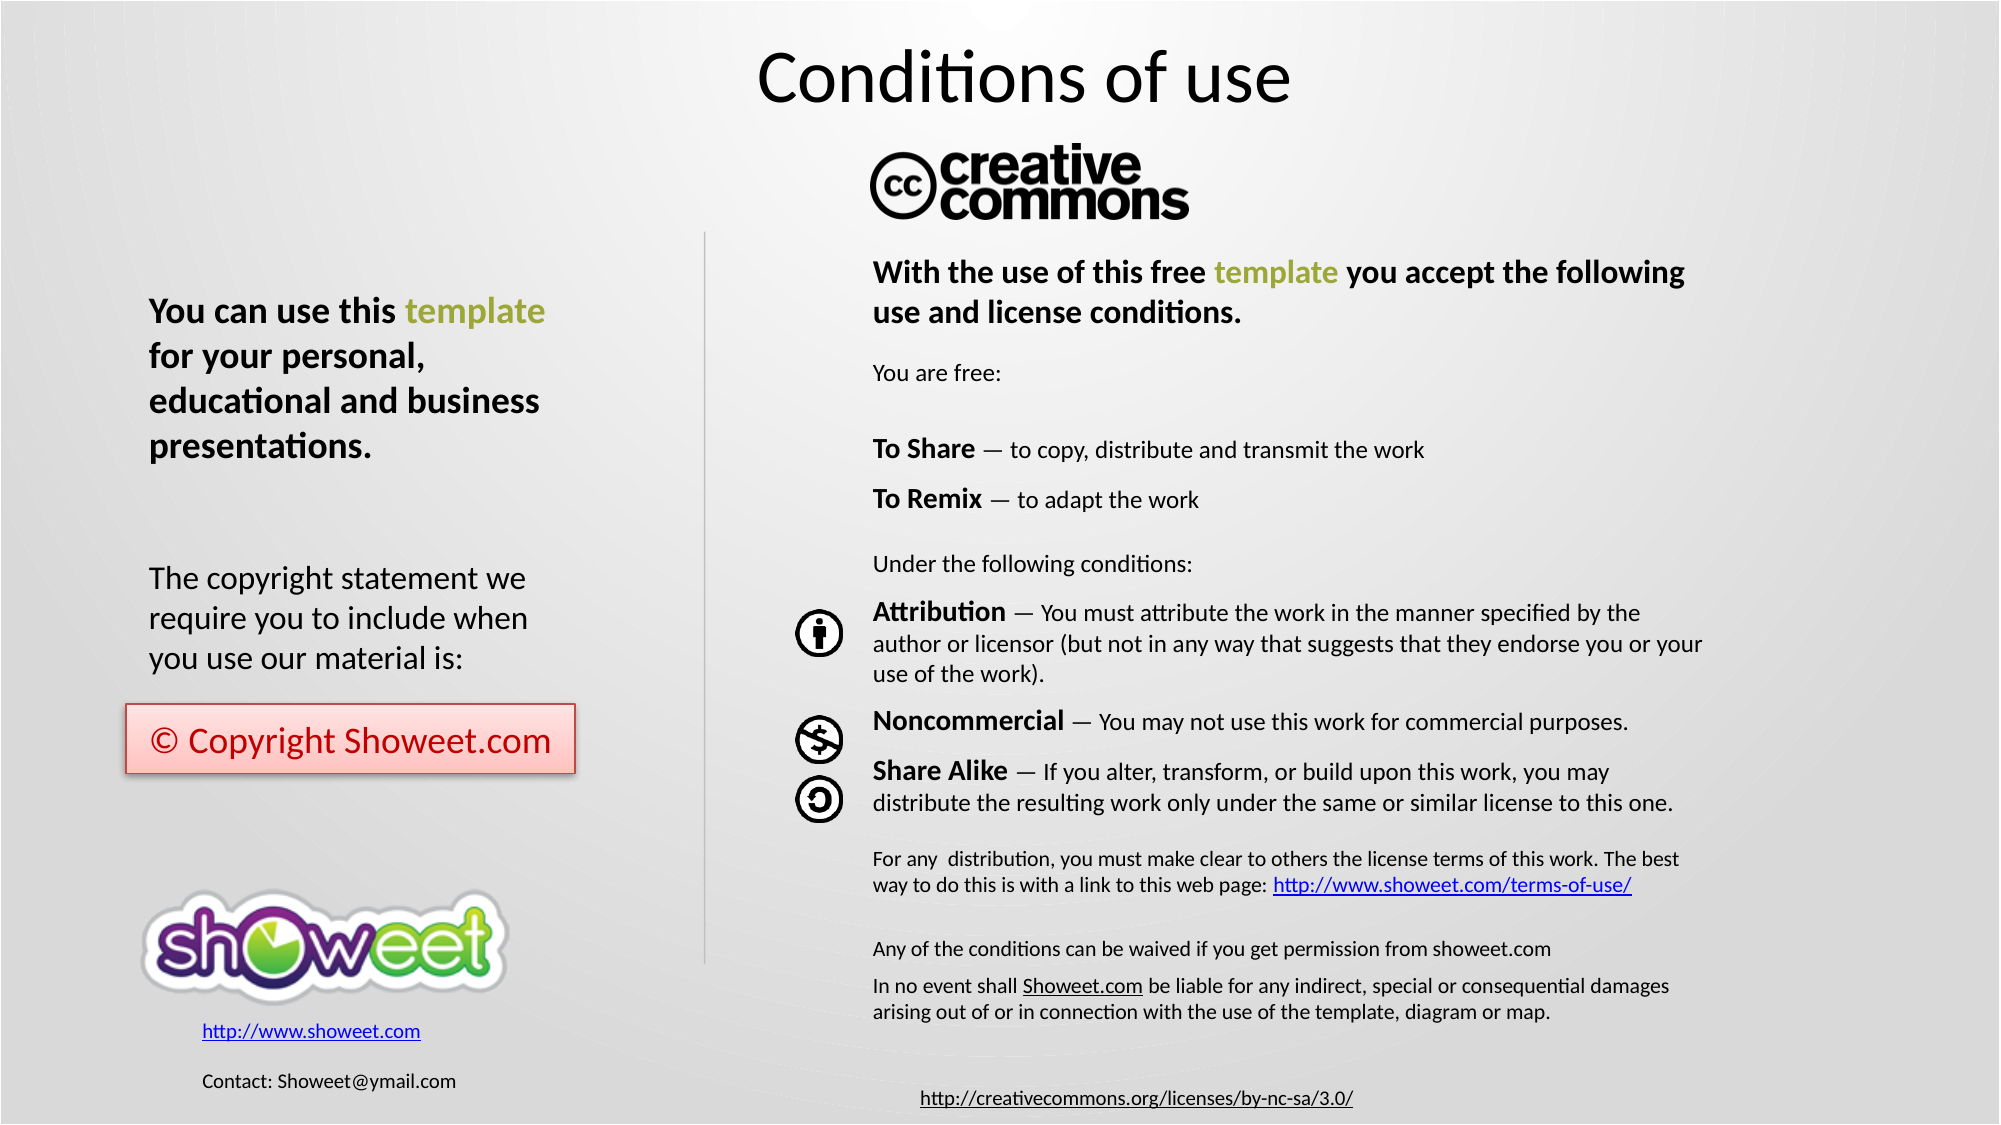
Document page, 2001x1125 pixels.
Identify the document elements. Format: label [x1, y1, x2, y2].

picture [795, 774, 843, 823]
picture [135, 884, 518, 1044]
picture [794, 609, 843, 658]
picture [795, 715, 843, 764]
picture [869, 143, 1190, 221]
text_box [0, 0, 2000, 1125]
